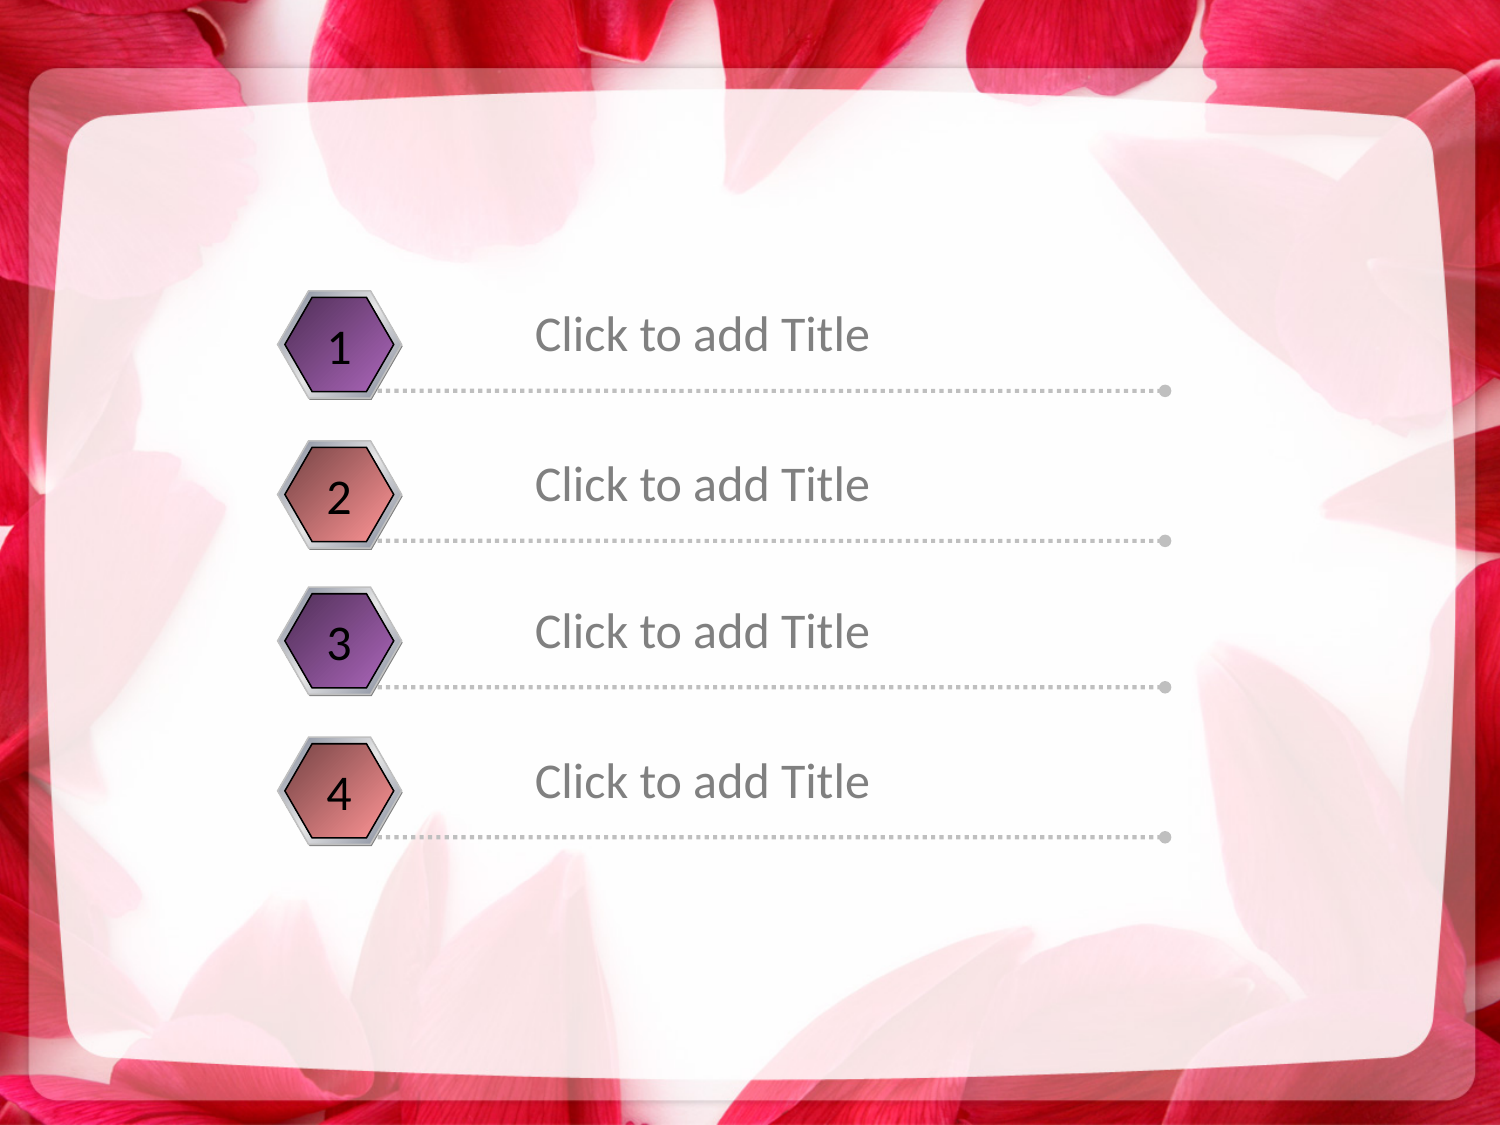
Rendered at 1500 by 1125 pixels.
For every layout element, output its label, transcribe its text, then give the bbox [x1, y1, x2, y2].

text_box Click to add Title [519, 740, 886, 816]
text_box Click to add Title [519, 590, 886, 666]
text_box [277, 440, 403, 551]
text_box Click to add Title [519, 294, 886, 370]
text_box Click to add Title [519, 444, 886, 520]
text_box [277, 290, 403, 401]
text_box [277, 586, 403, 697]
picture [0, 0, 1500, 1125]
text_box [1157, 384, 1172, 398]
text_box [1157, 831, 1172, 844]
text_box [277, 736, 403, 847]
text_box [1157, 534, 1172, 548]
text_box [1157, 681, 1172, 694]
